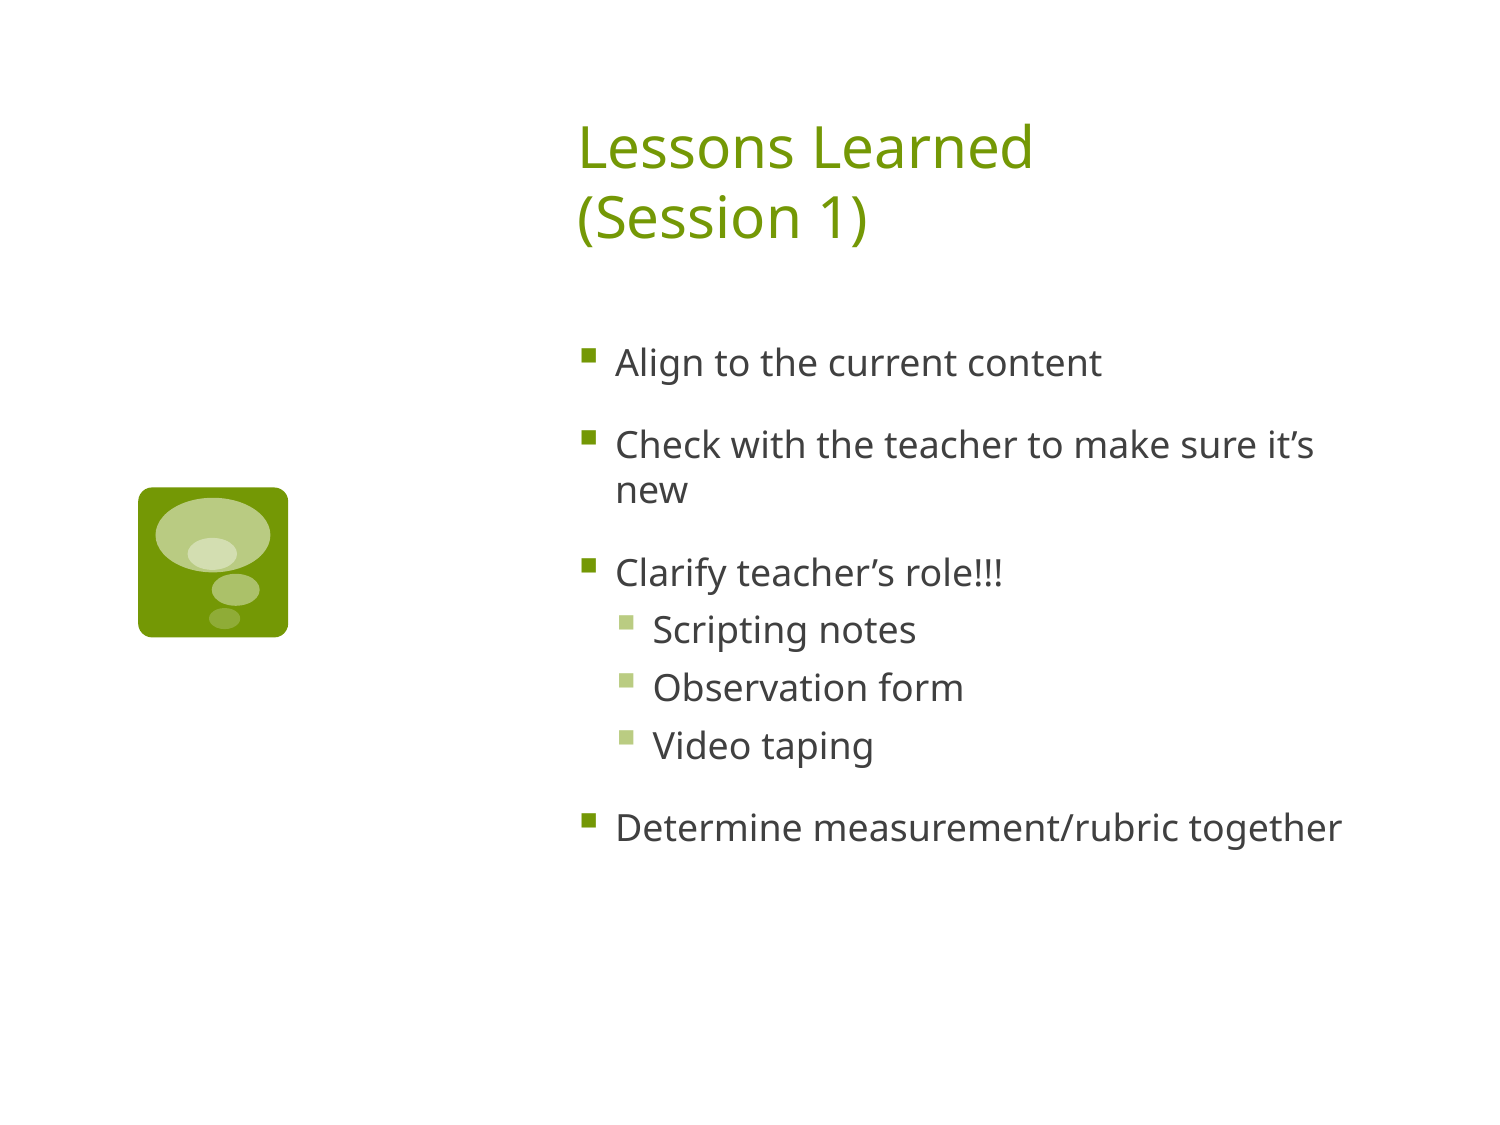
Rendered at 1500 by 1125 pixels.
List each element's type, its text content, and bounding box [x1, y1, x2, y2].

list Align to the current content Check with the teacher to make sure it’s new Clarify teacher’s role!!! Scripting notes Observation form Video taping Determine measurement/rubric together [562, 331, 1374, 1005]
title Lessons Learned (Session 1) [562, 112, 1375, 258]
